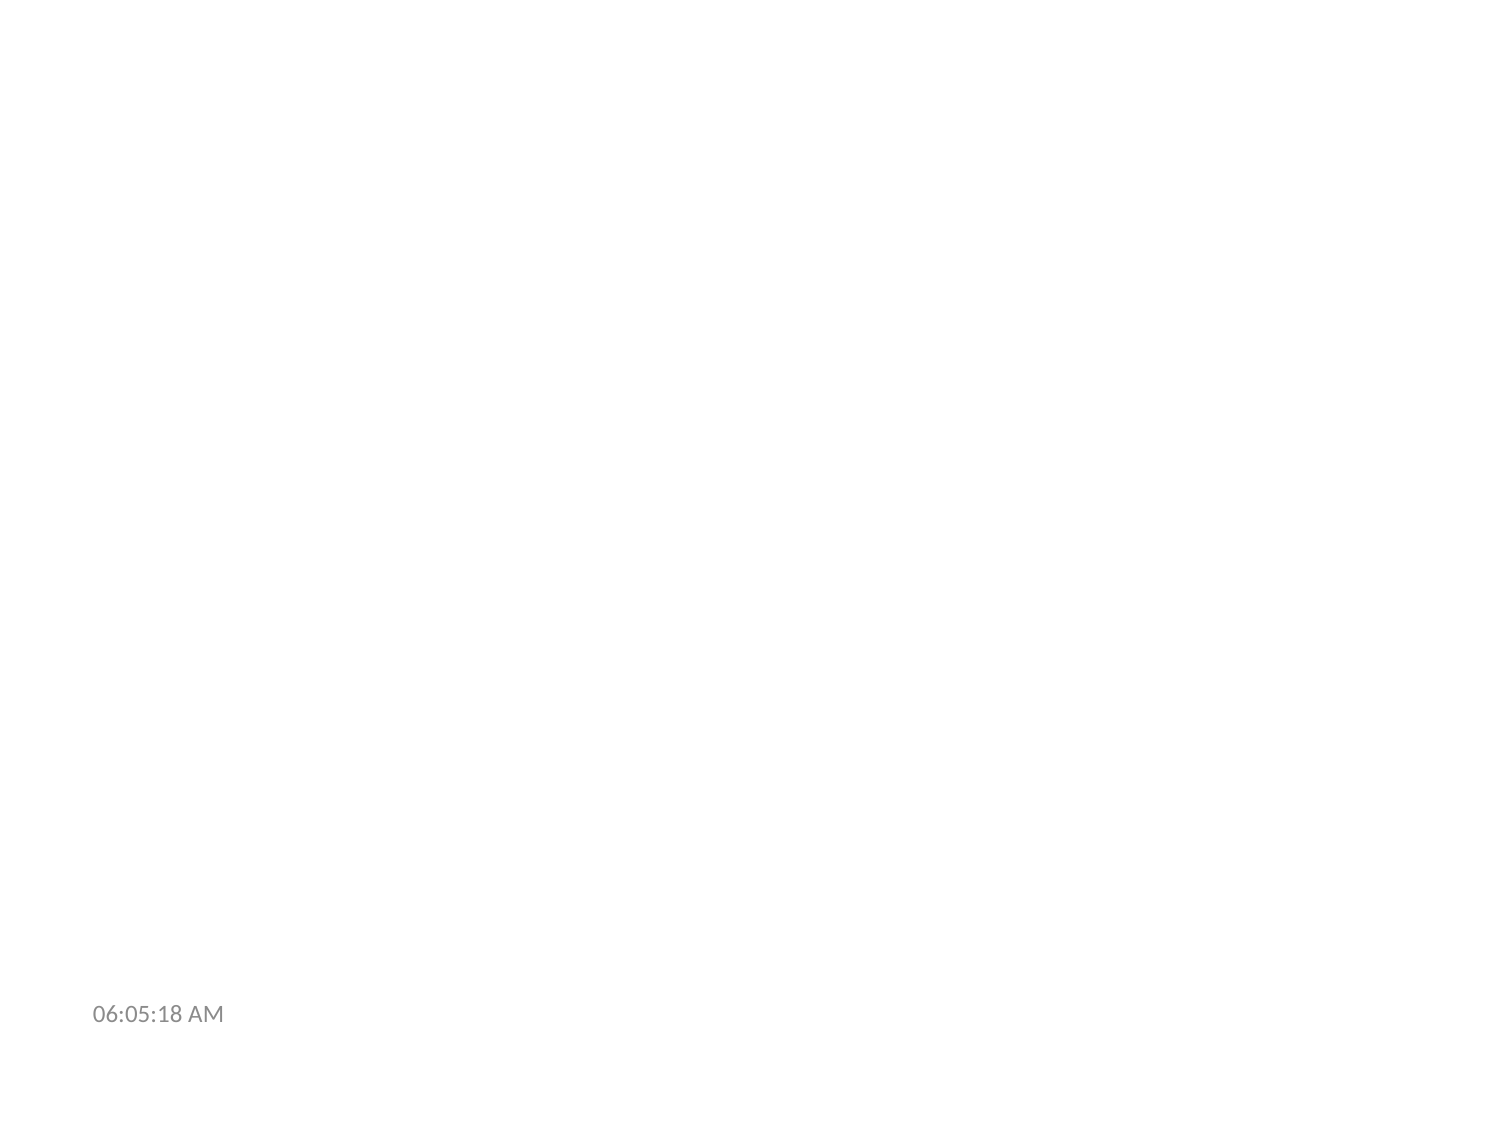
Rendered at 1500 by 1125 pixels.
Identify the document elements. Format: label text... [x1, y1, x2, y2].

text_box 3:35:09 PM [77, 982, 428, 1043]
